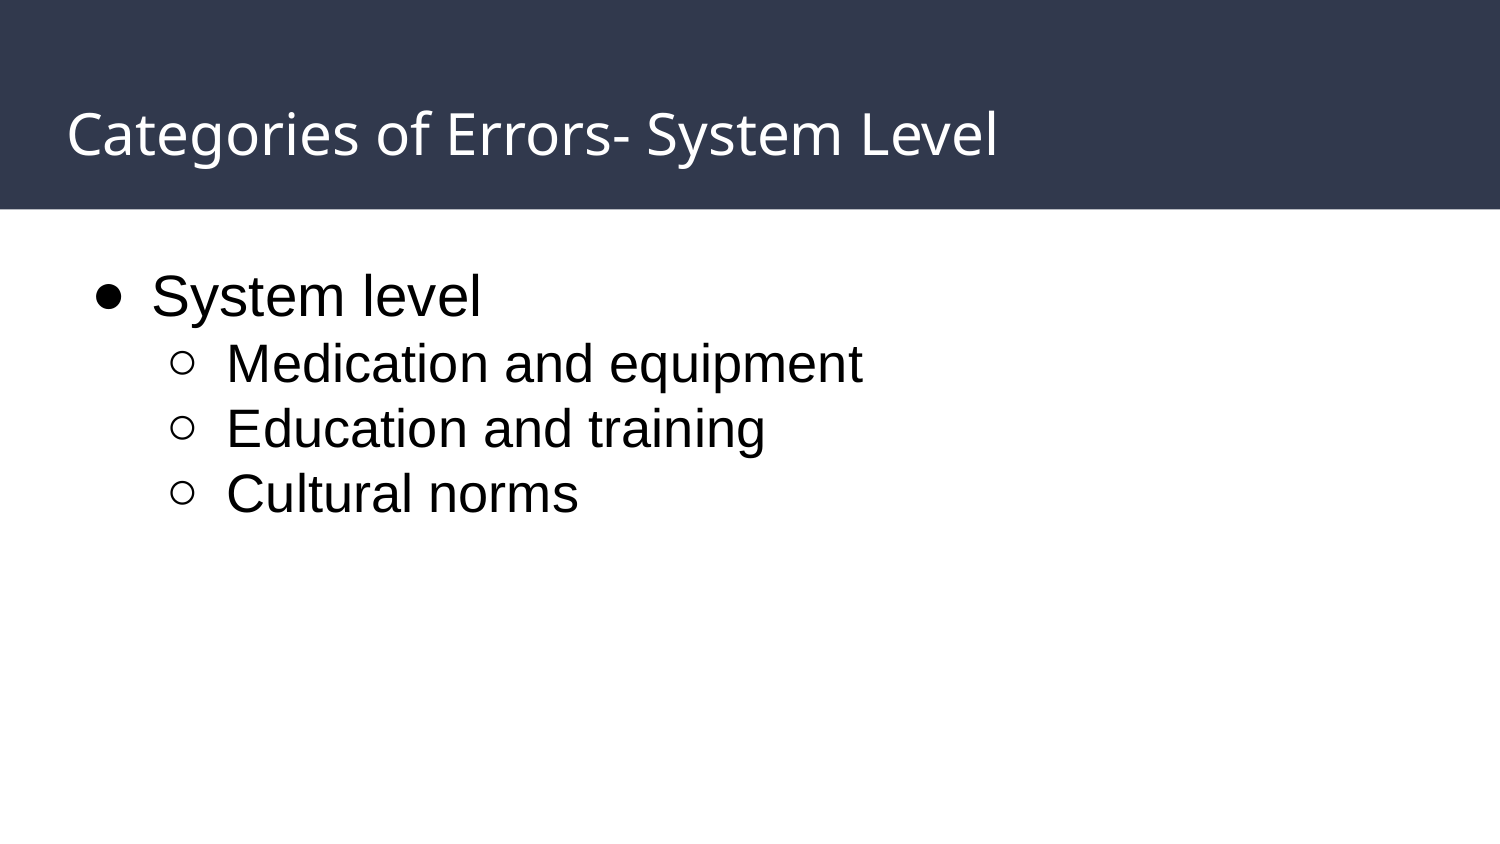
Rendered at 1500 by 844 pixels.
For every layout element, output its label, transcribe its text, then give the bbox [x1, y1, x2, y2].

title Categories of Errors- System Level [51, 82, 1449, 185]
text_box System level Medication and equipment Education and training Cultural norms [61, 243, 1460, 764]
